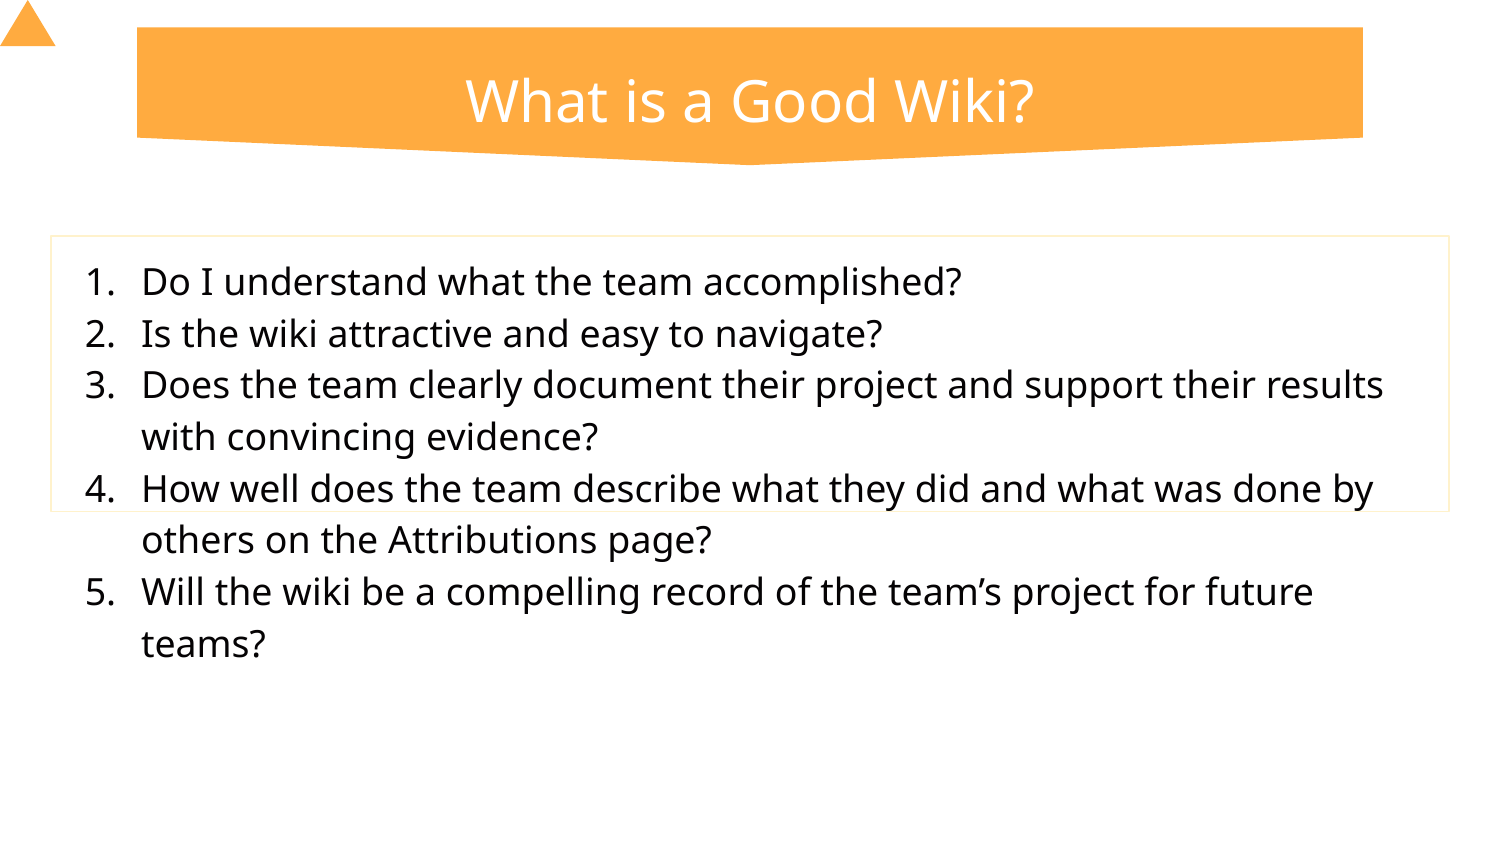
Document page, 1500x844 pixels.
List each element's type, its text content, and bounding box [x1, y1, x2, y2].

text_box [279, 144, 1221, 166]
title What is a Good Wiki? [51, 49, 1449, 144]
text_box [137, 27, 1363, 49]
list Do I understand what the team accomplished? Is the wiki attractive and easy to navigate? Does the team clearly document their project and support their results with convincing evidence? How well does the team describe what they did and what was done by others on the Attributions page? Will the wiki be a compelling record of the team’s project for future teams? [51, 236, 1449, 512]
text_box [0, 0, 56, 47]
